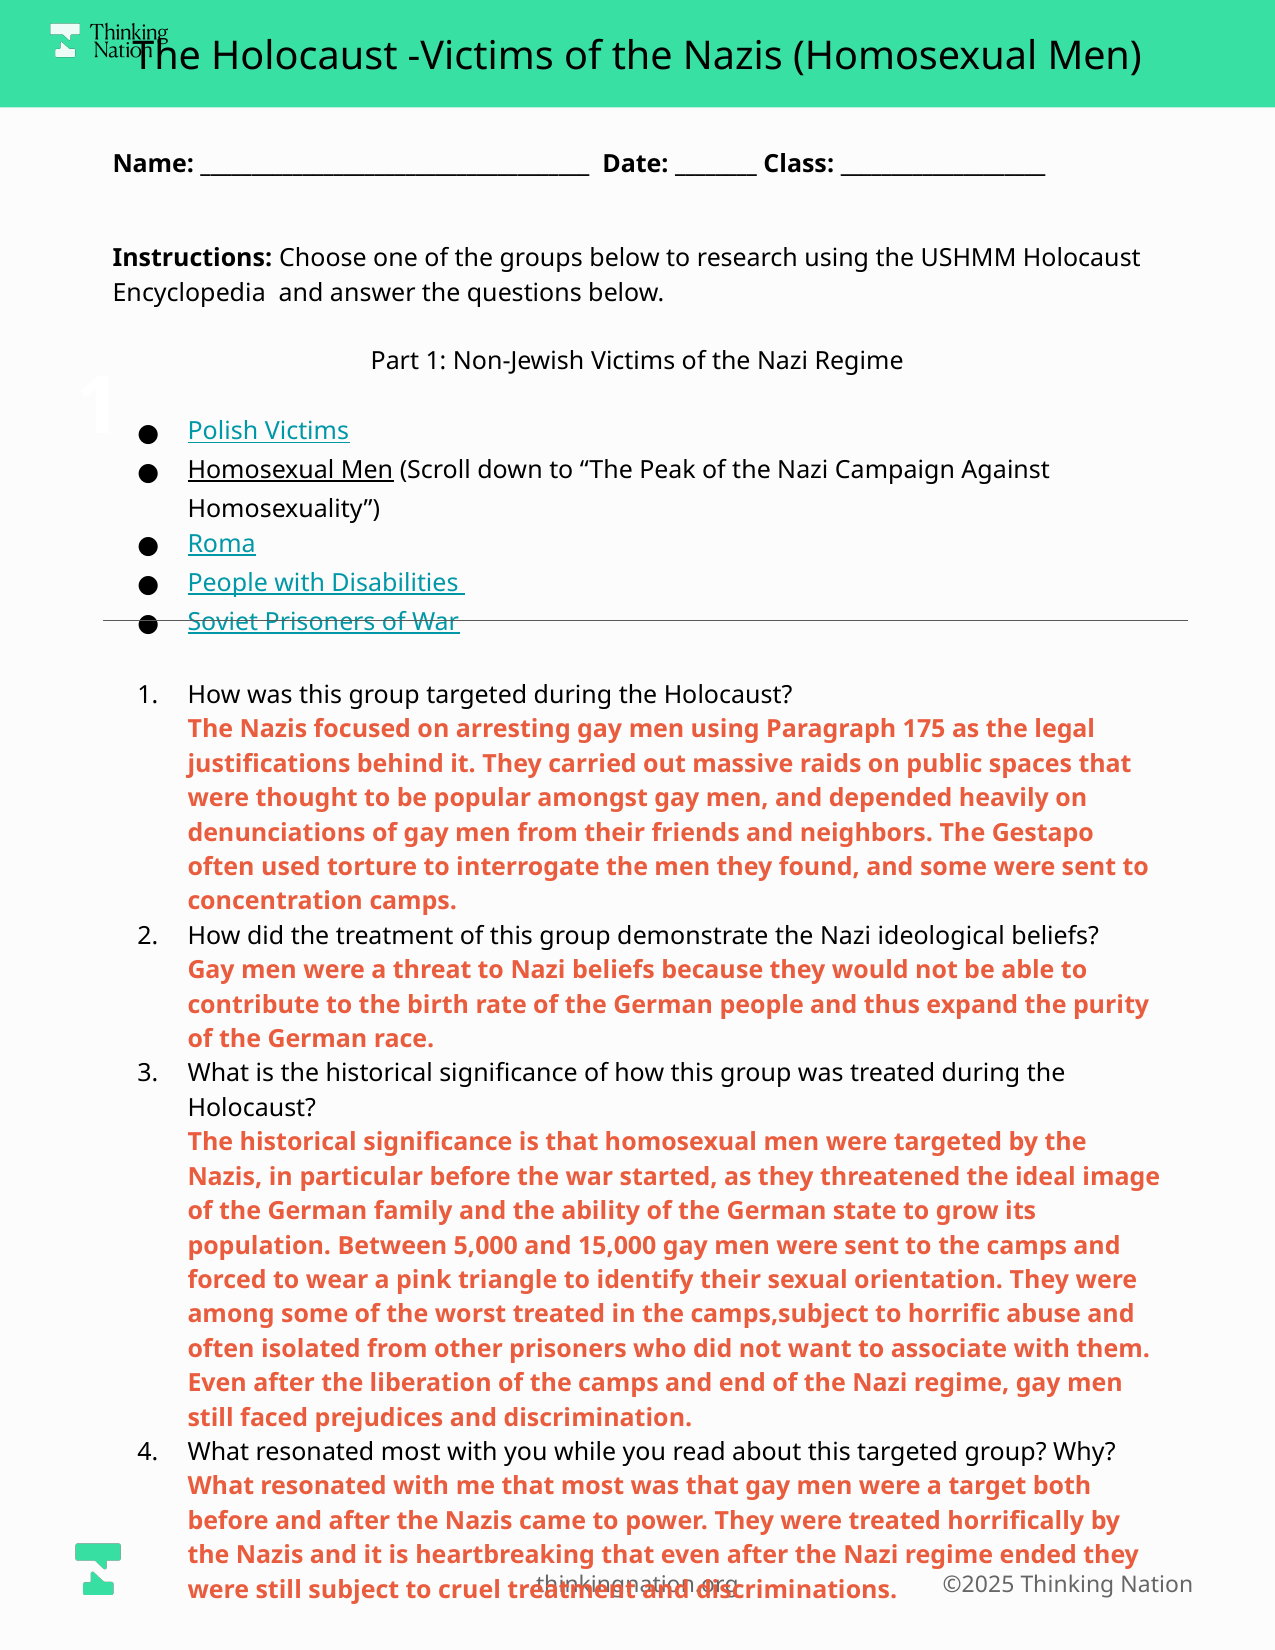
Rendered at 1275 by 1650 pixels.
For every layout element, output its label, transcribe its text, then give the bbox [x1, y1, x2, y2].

text_box The Holocaust -Victims of the Nazis (Homosexual Men) [0, 0, 1275, 108]
text_box Name: ______________________________________ Date: ________ Class: ____________________ Instructions: Choose one of the groups below to research using the USHMM Holocaust Encyclopedia and answer the questions below. Part 1: Non-Jewish Victims of the Nazi Regime Polish Victims Homosexual Men (Scroll down to “The Peak of the Nazi Campaign Against Homosexuality”) Roma People with Disabilities Soviet Prisoners of War How was this group targeted during the Holocaust? The Nazis focused on arresting gay men using Paragraph 175 as the legal justifications behind it. They carried out massive raids on public spaces that were thought to be popular amongst gay men, and depended heavily on denunciations of gay men from their friends and neighbors. The Gestapo often used torture to interrogate the men they found, and some were sent to concentration camps. How did the treatment of this group demonstrate the Nazi ideological beliefs? Gay men were a threat to Nazi beliefs because they would not be able to contribute to the birth rate of the German people and thus expand the purity of the German race. What is the historical significance of how this group was treated during the Holocaust? The historical significance is that homosexual men were targeted by the Nazis, in particular before the war started, as they threatened the ideal image of the German family and the ability of the German state to grow its population. Between 5,000 and 15,000 gay men were sent to the camps and forced to wear a pink triangle to identify their sexual orientation. They were among some of the worst treated in the camps,subject to horrific abuse and often isolated from other prisoners who did not want to associate with them. Even after the liberation of the camps and end of the Nazi regime, gay men still faced prejudices and discrimination. What resonated most with you while you read about this targeted group? Why? What resonated with me that most was that gay men were a target both before and after the Nazis came to power. They were treated horrifically by the Nazis and it is heartbreaking that even after the Nazi regime ended they were still subject to cruel treatment and discriminations. [97, 132, 1178, 1650]
text_box ©2025 Thinking Nation [1178, 1553, 1210, 1605]
text_box 1 [30, 315, 165, 450]
picture [62, 1533, 134, 1605]
picture [36, 12, 172, 69]
